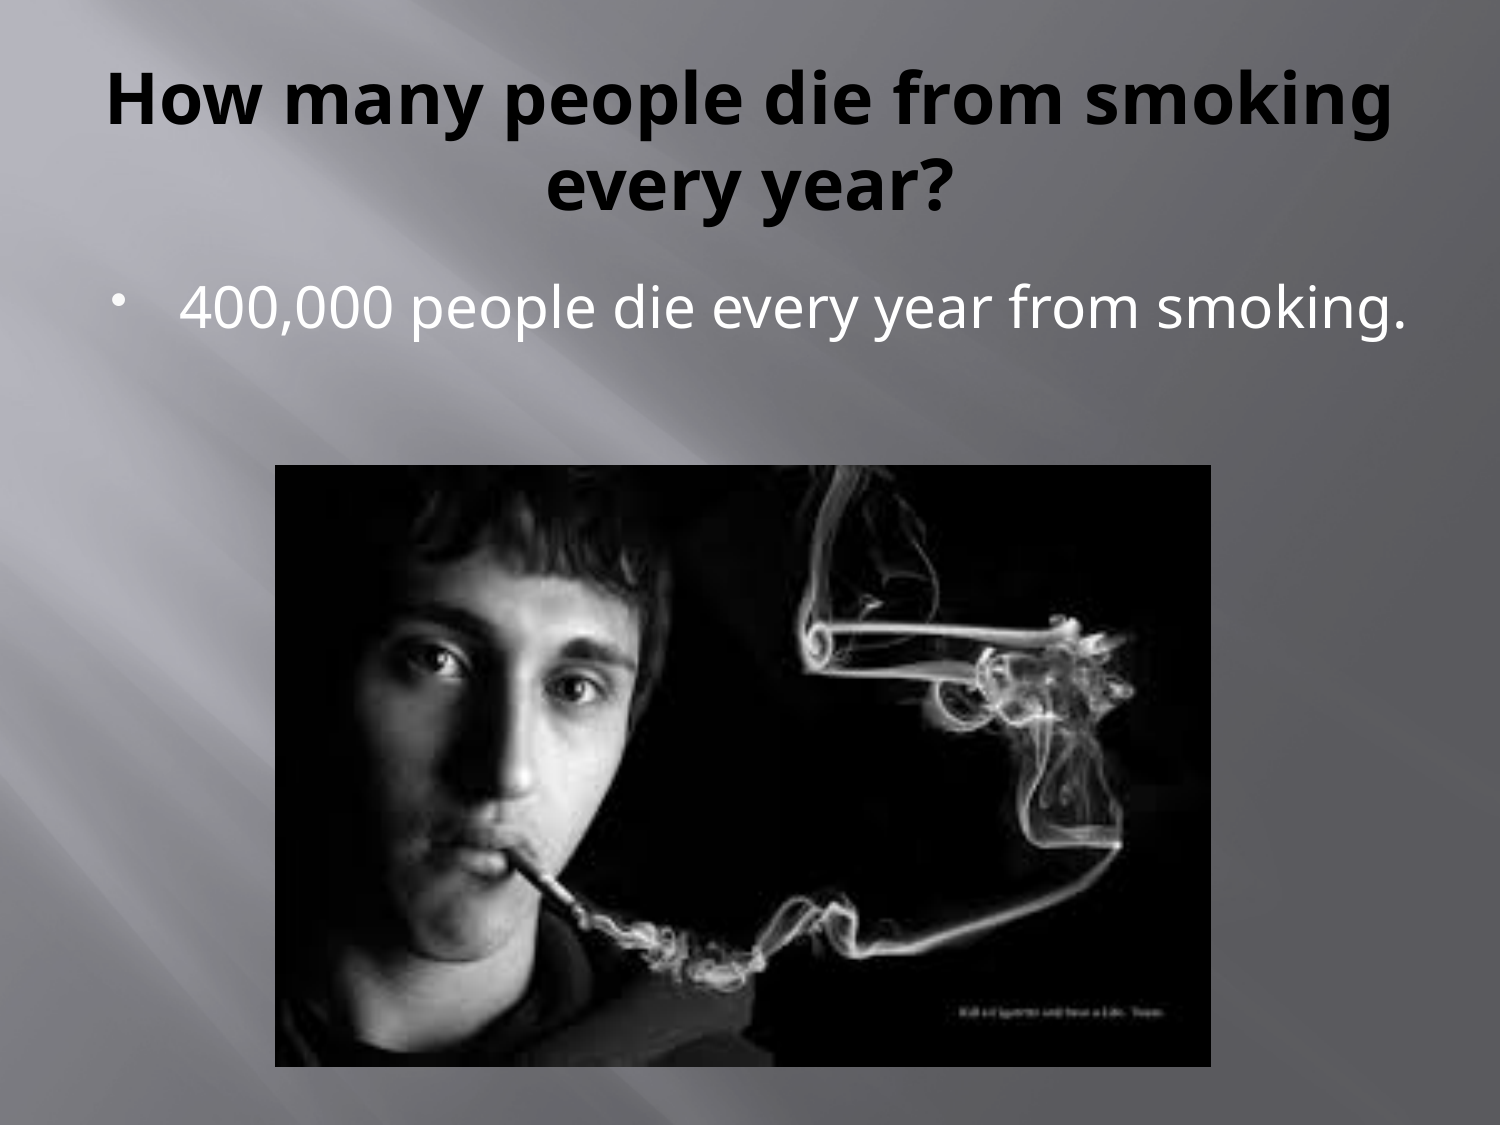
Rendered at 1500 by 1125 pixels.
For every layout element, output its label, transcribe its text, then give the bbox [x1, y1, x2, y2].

picture [275, 465, 1211, 1067]
title How many people die from smoking every year? [75, 45, 1425, 233]
list 400,000 people die every year from smoking. [75, 262, 1425, 1035]
